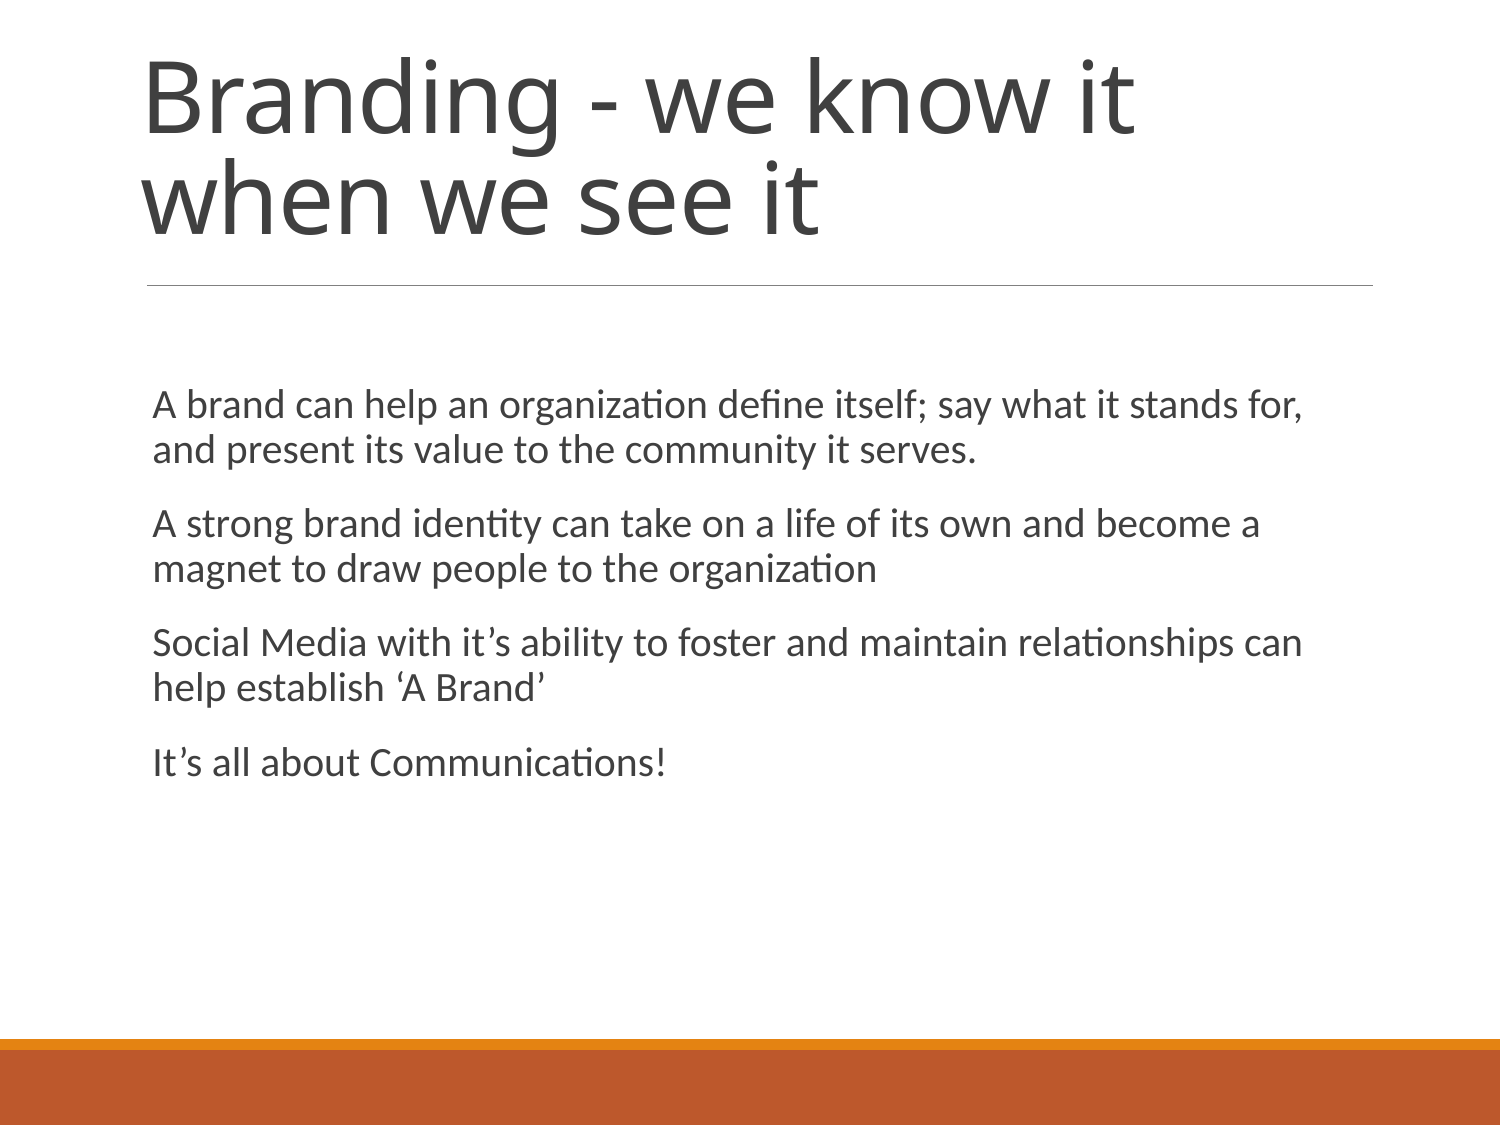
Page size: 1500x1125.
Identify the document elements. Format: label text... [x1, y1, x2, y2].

list A brand can help an organization define itself; say what it stands for, and present its value to the community it serves. A strong brand identity can take on a life of its own and become a magnet to draw people to the organization Social Media with it’s ability to foster and maintain relationships can help establish ‘A Brand’ It’s all about Communications! [137, 375, 1375, 1013]
title Branding - we know it when we see it [125, 0, 1338, 263]
